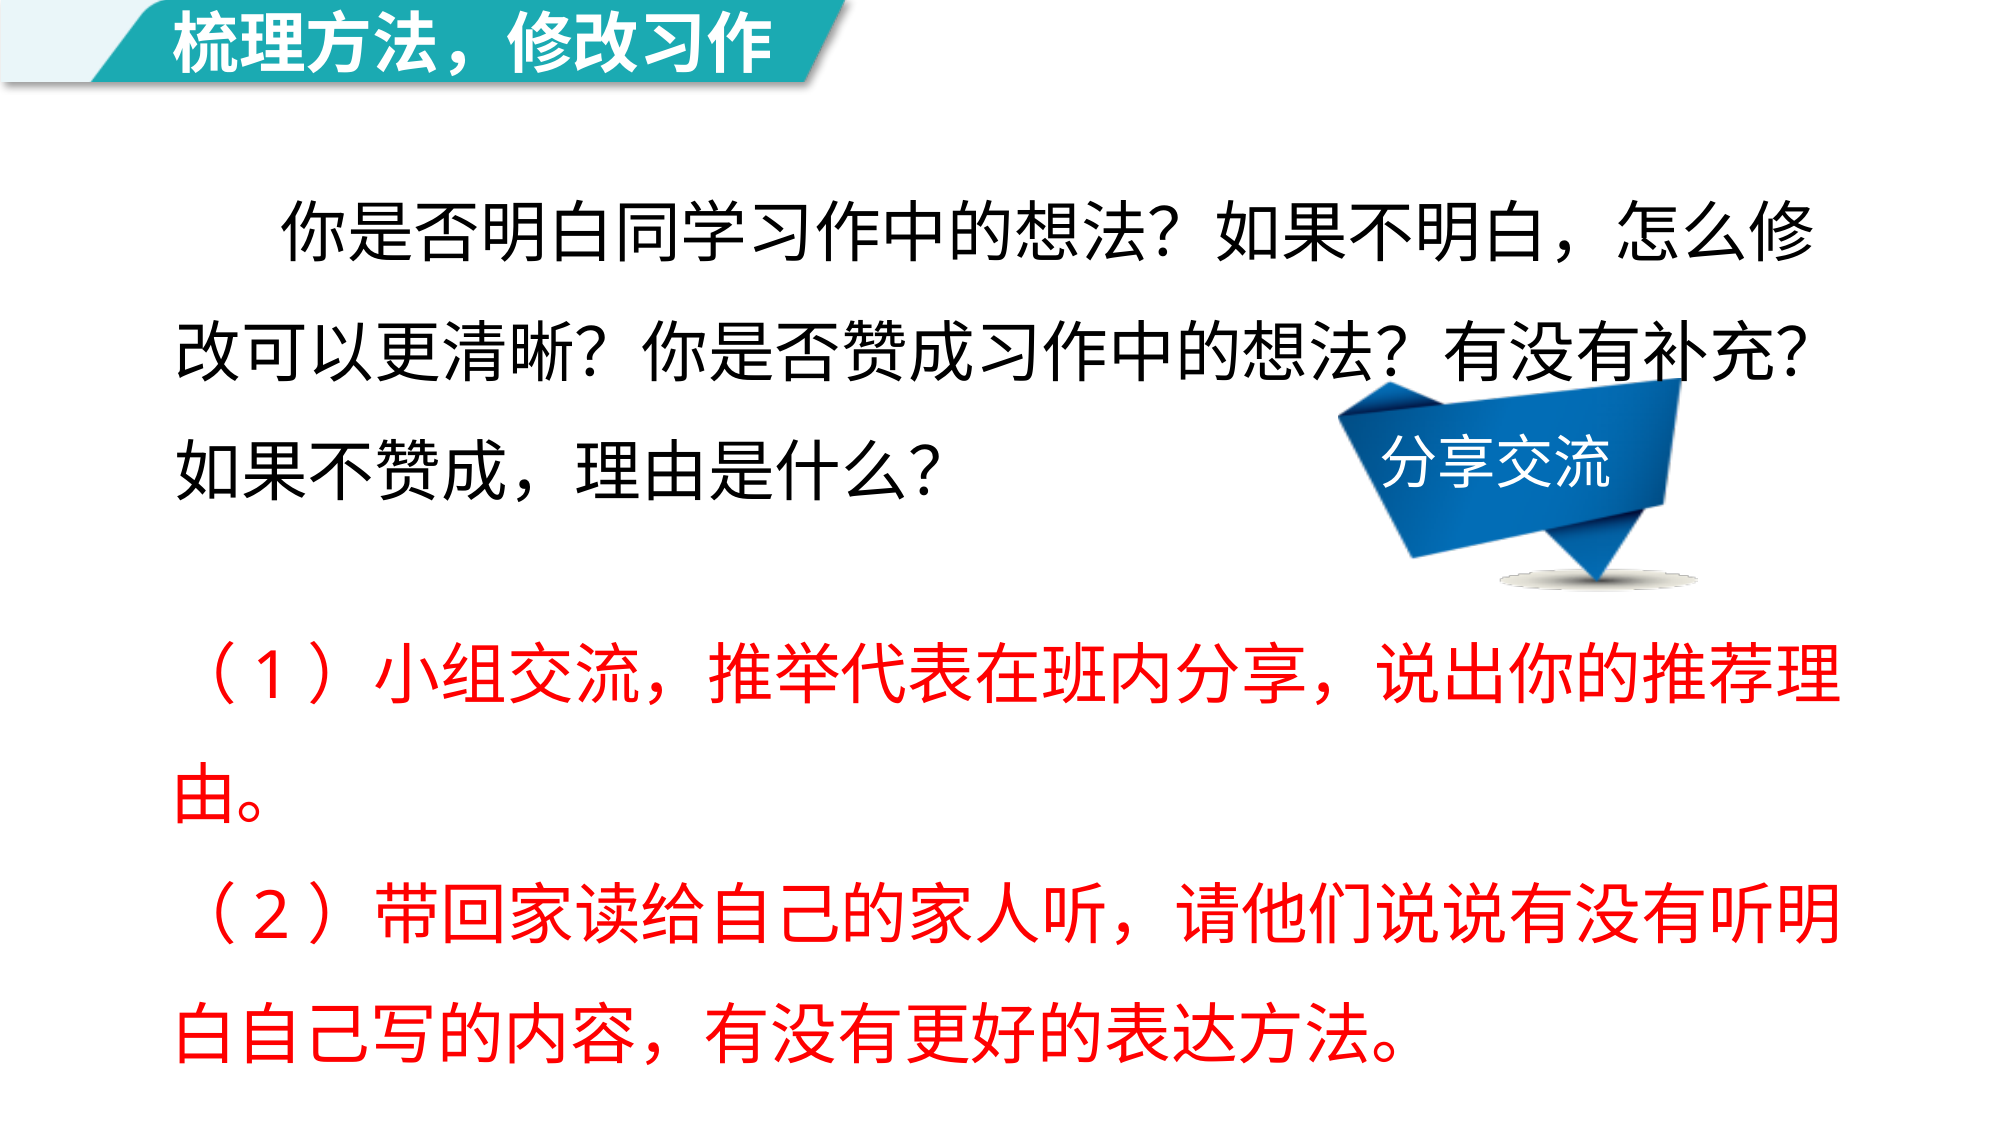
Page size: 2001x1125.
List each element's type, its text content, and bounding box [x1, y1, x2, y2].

text_box 你是否明白同学习作中的想法？如果不明白，怎么修改可以更清晰？你是否赞成习作中的想法？有没有补充？如果不赞成，理由是什么？ [159, 141, 1862, 517]
text_box 梳理方法，修改习作 [157, 82, 789, 89]
picture [1, 0, 865, 82]
text_box （1）小组交流，推举代表在班内分享，说出你的推荐理由。 （2）带回家读给自己的家人听，请他们说说有没有听明白自己写的内容，有没有更好的表达方法。 [155, 584, 1918, 1080]
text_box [1338, 378, 1766, 604]
